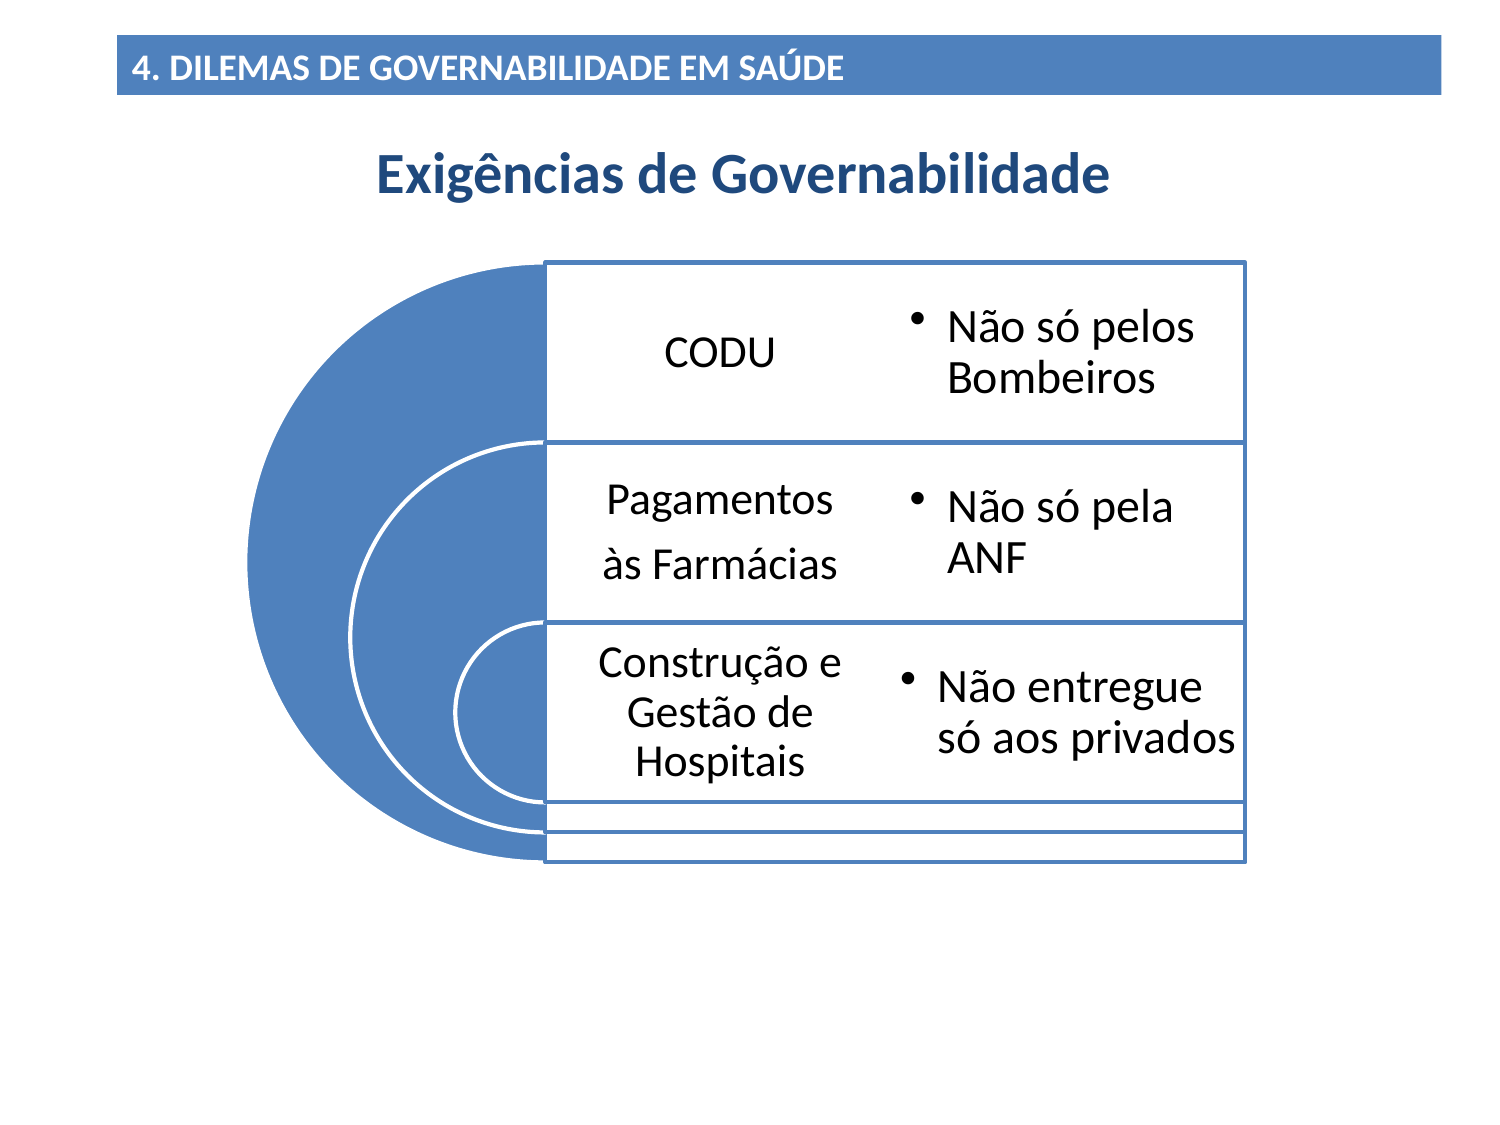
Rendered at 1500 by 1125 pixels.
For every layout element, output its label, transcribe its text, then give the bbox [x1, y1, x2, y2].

text_box Exigências de Governabilidade [46, 117, 1442, 223]
text_box [112, 275, 1388, 1000]
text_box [249, 228, 1251, 897]
text_box 4. DILEMAS DE GOVERNABILIDADE EM SAÚDE [117, 35, 1442, 95]
